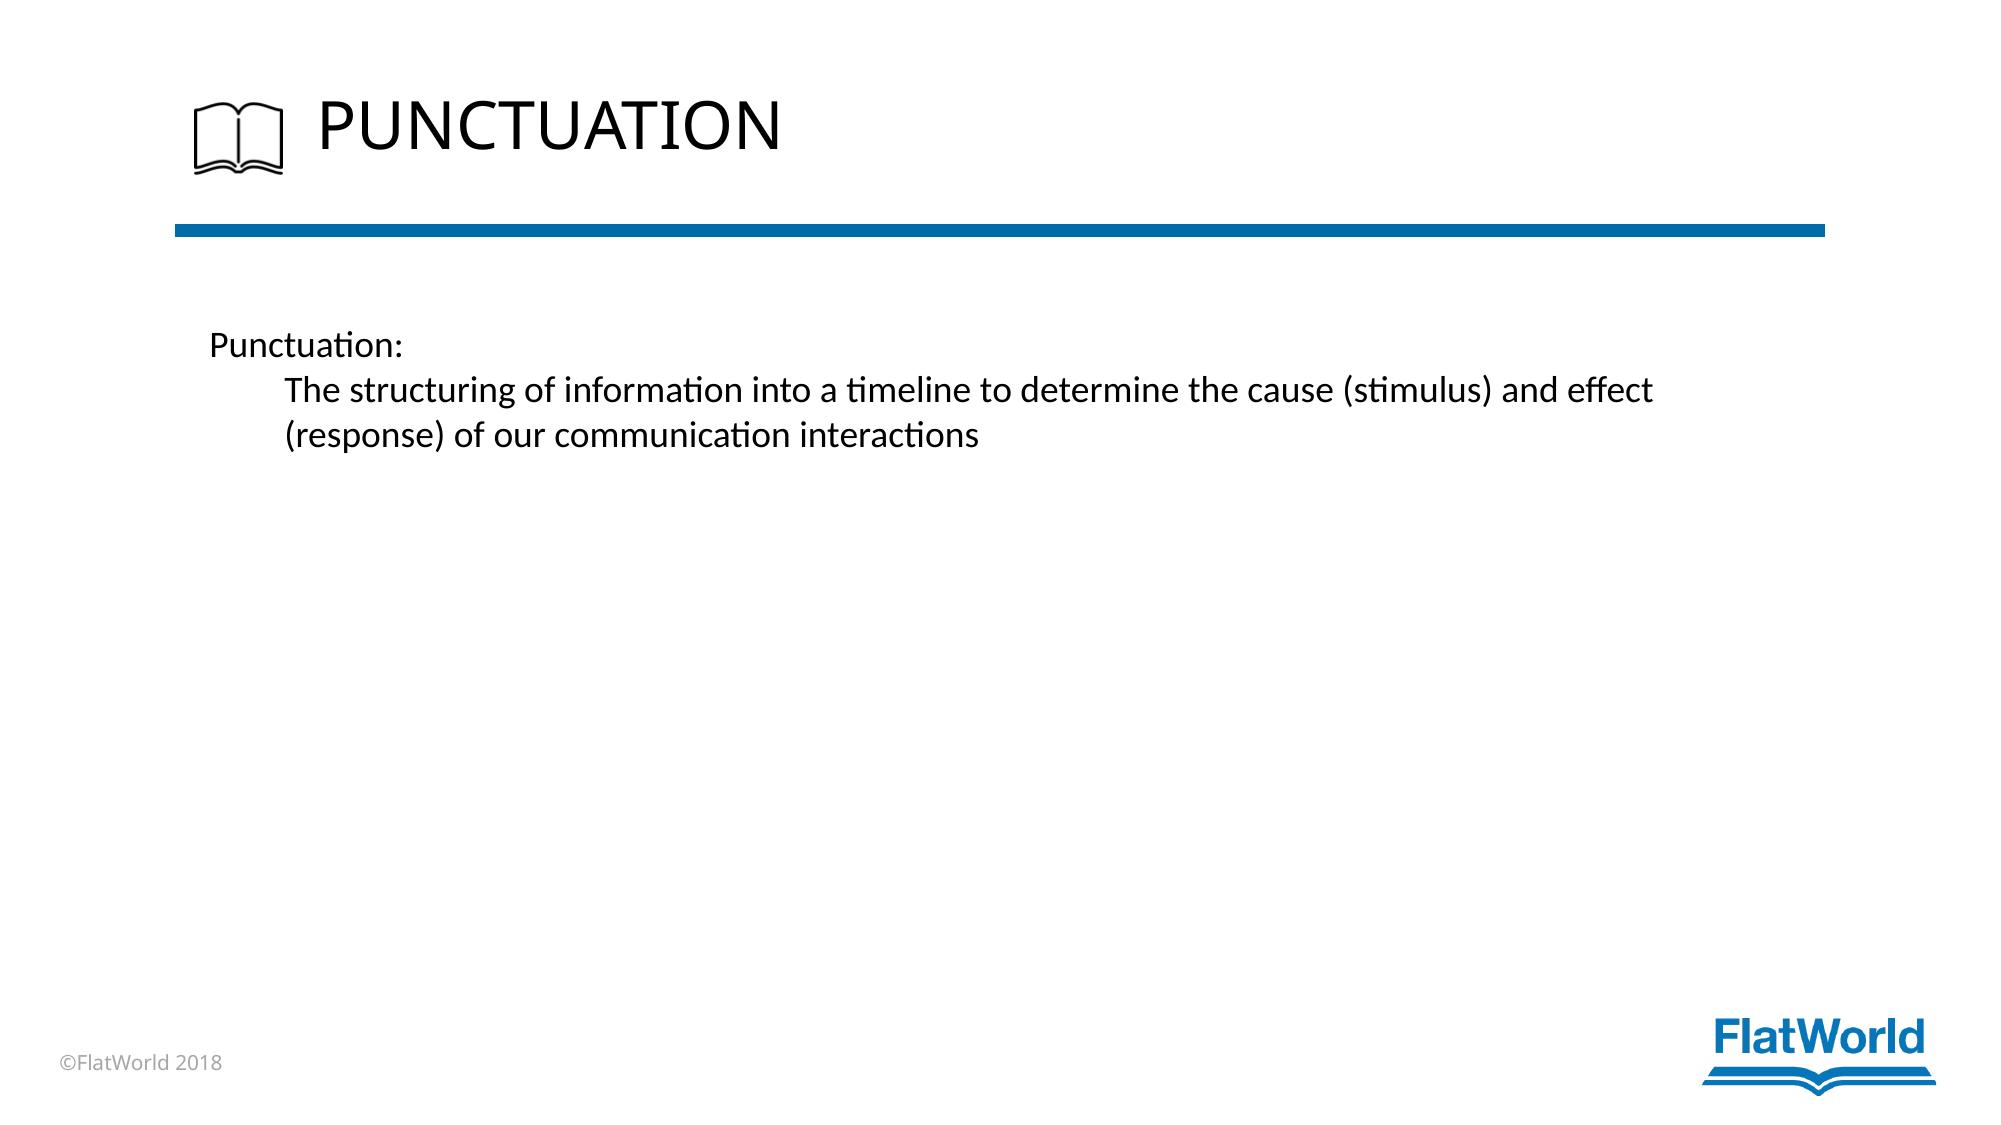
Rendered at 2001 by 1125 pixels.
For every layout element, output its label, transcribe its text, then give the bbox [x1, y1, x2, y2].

picture [194, 94, 283, 183]
title PUNCTUATION [301, 75, 1787, 190]
subtitle Punctuation: The structuring of information into a timeline to determine the cause (stimulus) and effect (response) of our communication interactions [194, 312, 1825, 673]
